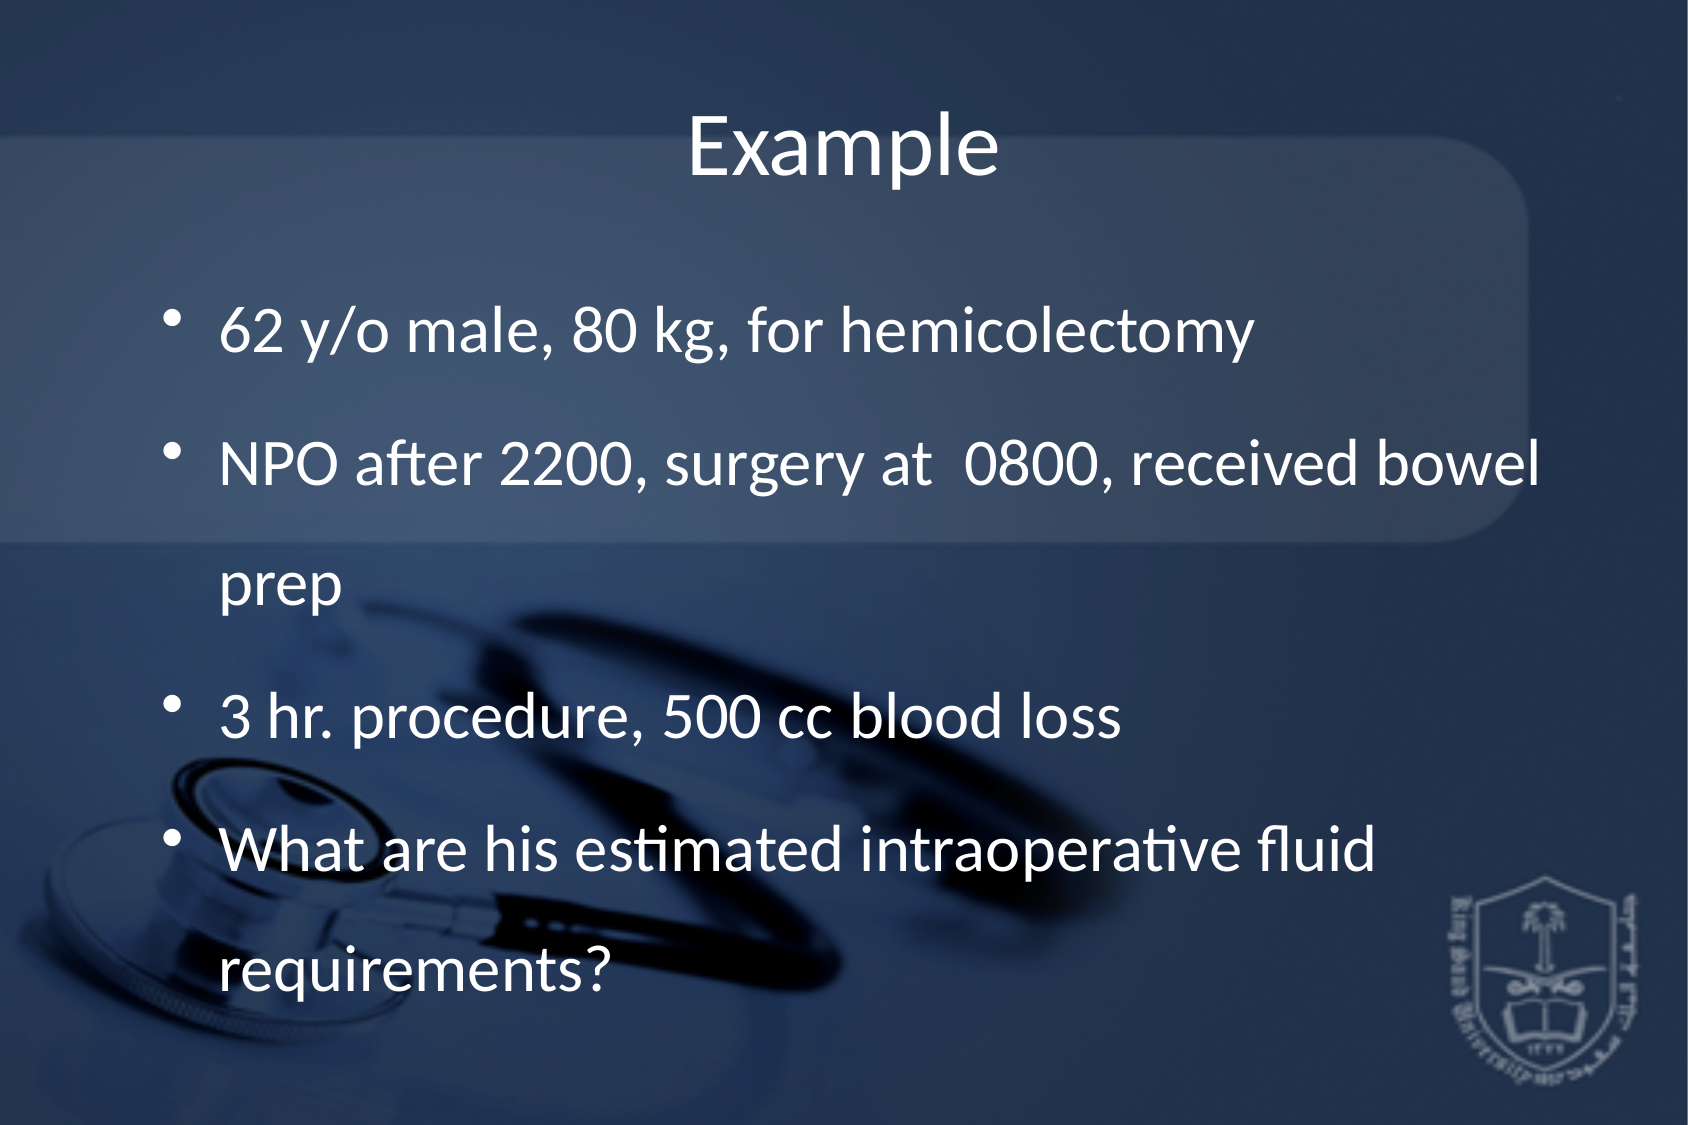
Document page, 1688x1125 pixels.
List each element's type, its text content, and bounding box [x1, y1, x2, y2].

title Example [84, 45, 1604, 233]
list 62 y/o male, 80 kg, for hemicolectomy NPO after 2200, surgery at 0800, received bowel prep 3 hr. procedure, 500 cc blood loss What are his estimated intraoperative fluid requirements? [146, 237, 1582, 801]
picture [0, 0, 1688, 1125]
